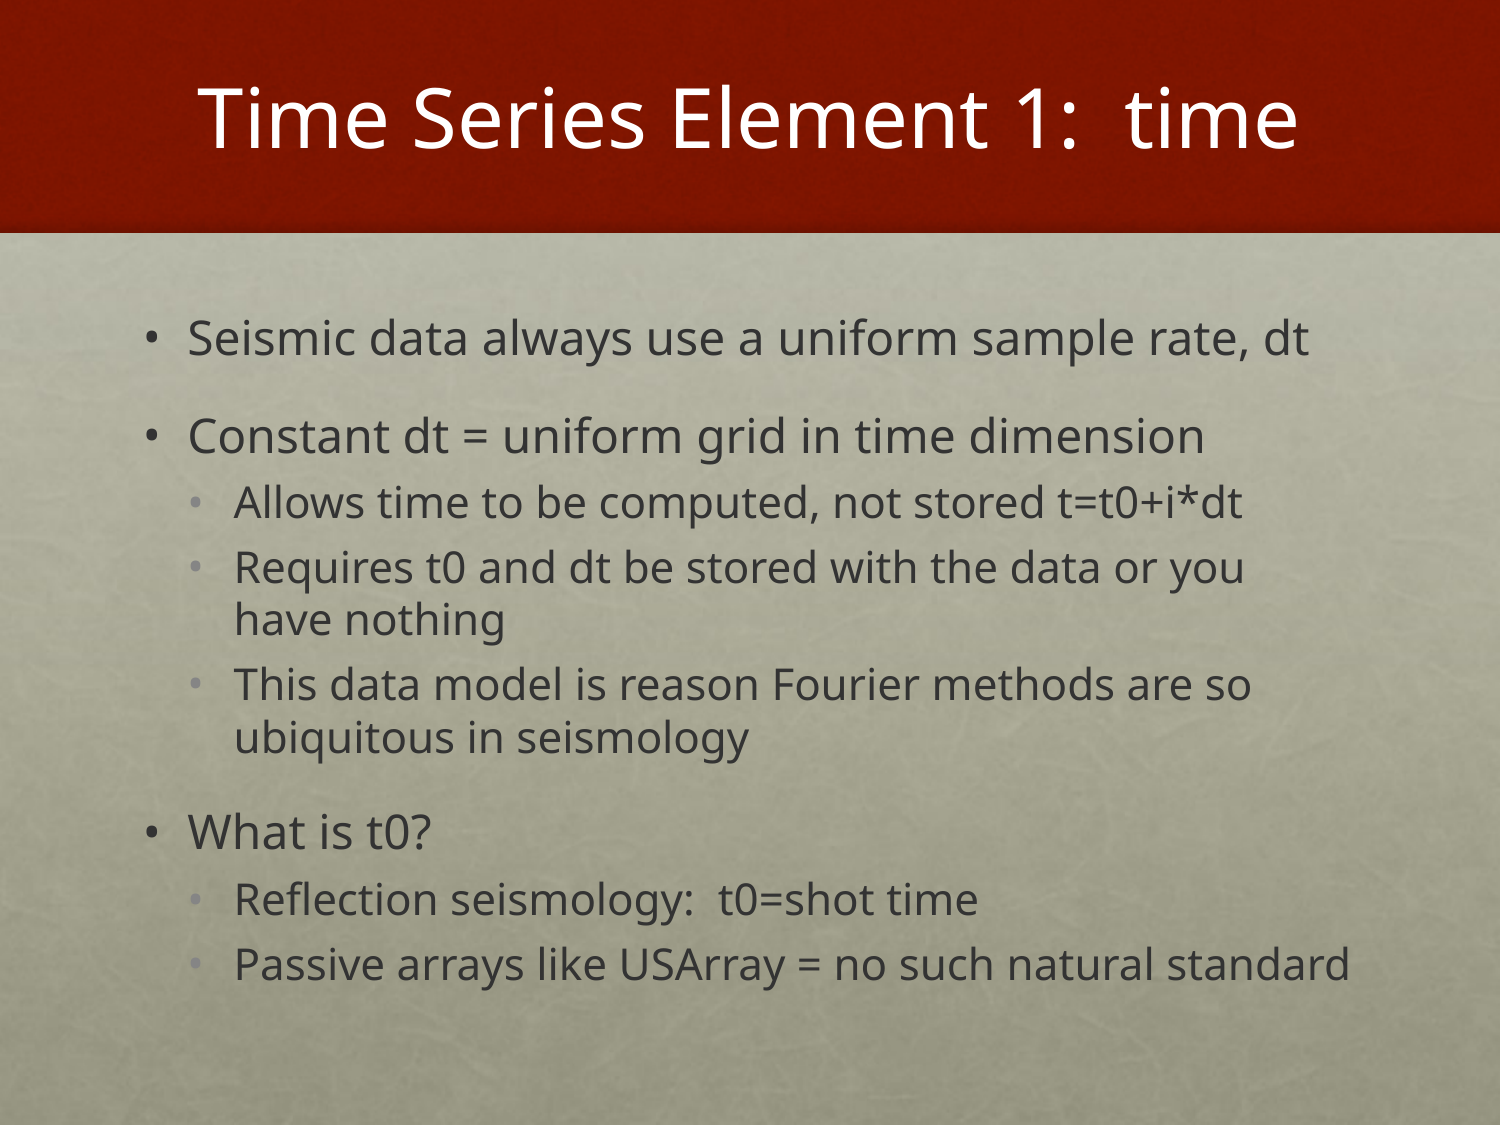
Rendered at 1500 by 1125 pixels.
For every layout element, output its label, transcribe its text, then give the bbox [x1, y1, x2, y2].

picture [0, 214, 1500, 1125]
list Seismic data always use a uniform sample rate, dt Constant dt = uniform grid in time dimension Allows time to be computed, not stored t=t0+i*dt Requires t0 and dt be stored with the data or you have nothing This data model is reason Fourier methods are so ubiquitous in seismology What is t0? Reflection seismology: t0=shot time Passive arrays like USArray = no such natural standard [127, 299, 1372, 1005]
title Time Series Element 1: time [127, 10, 1372, 221]
